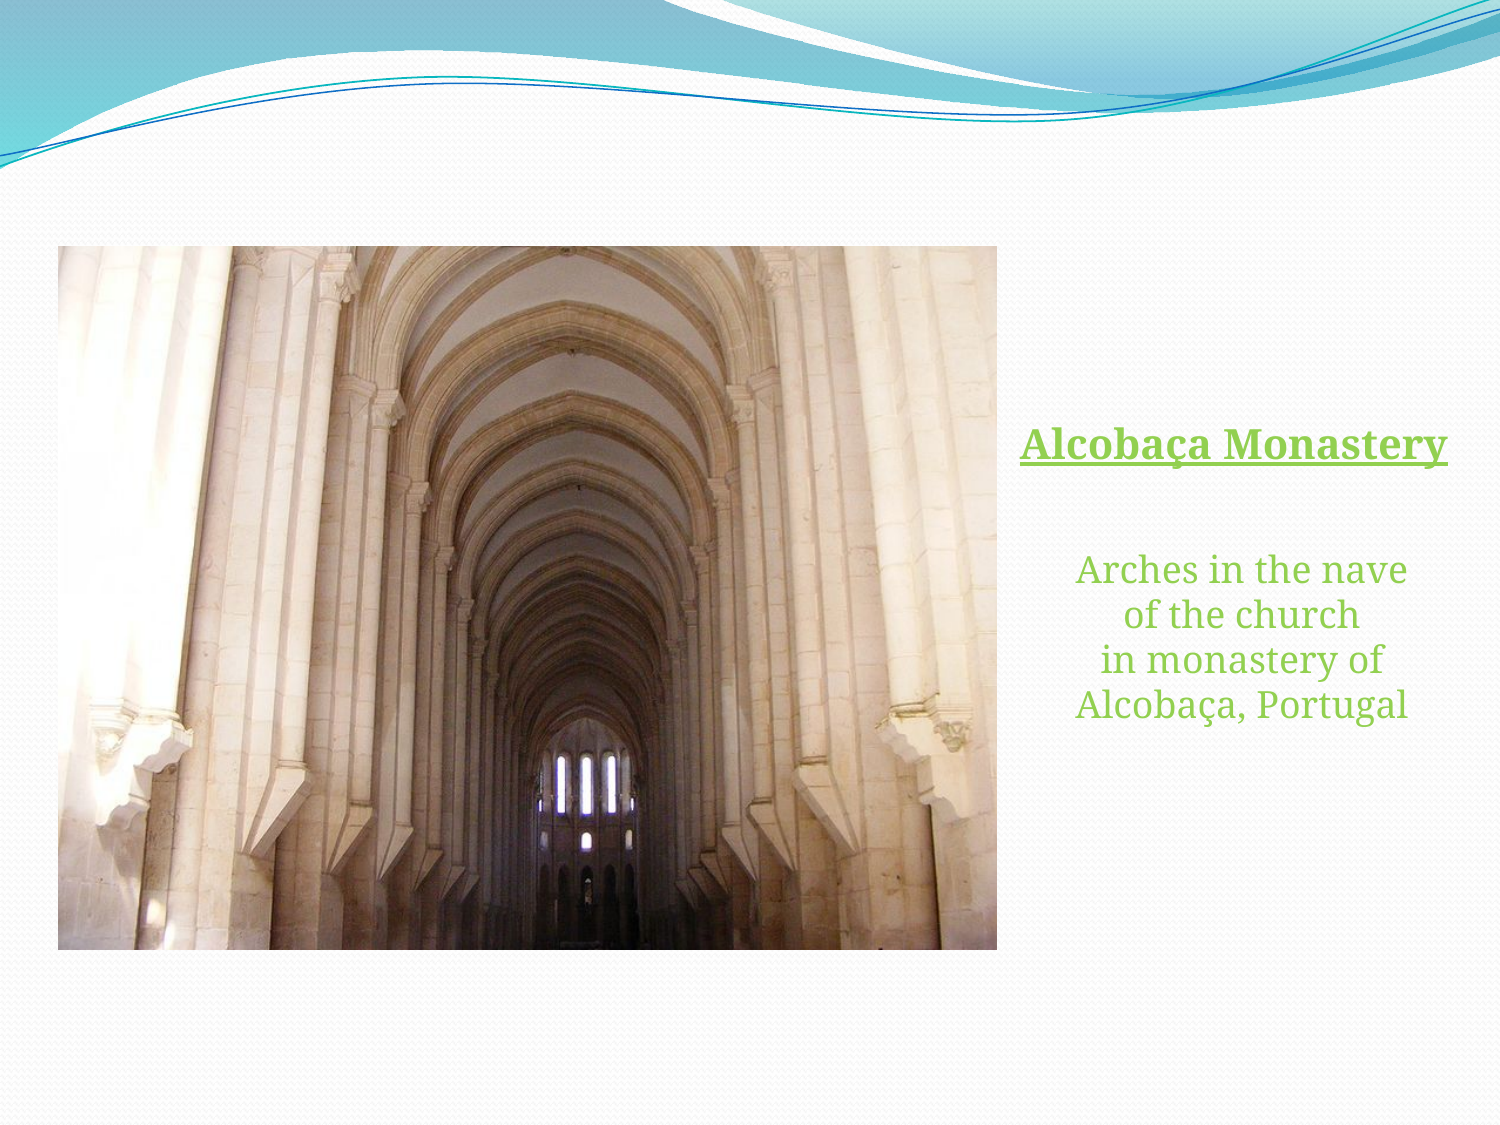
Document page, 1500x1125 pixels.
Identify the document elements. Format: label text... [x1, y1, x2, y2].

text_box Arches in the nave of the church in monastery of Alcobaça, Portugal [1054, 538, 1430, 734]
picture [58, 245, 997, 950]
text_box Alcobaça Monastery [1004, 410, 1463, 475]
